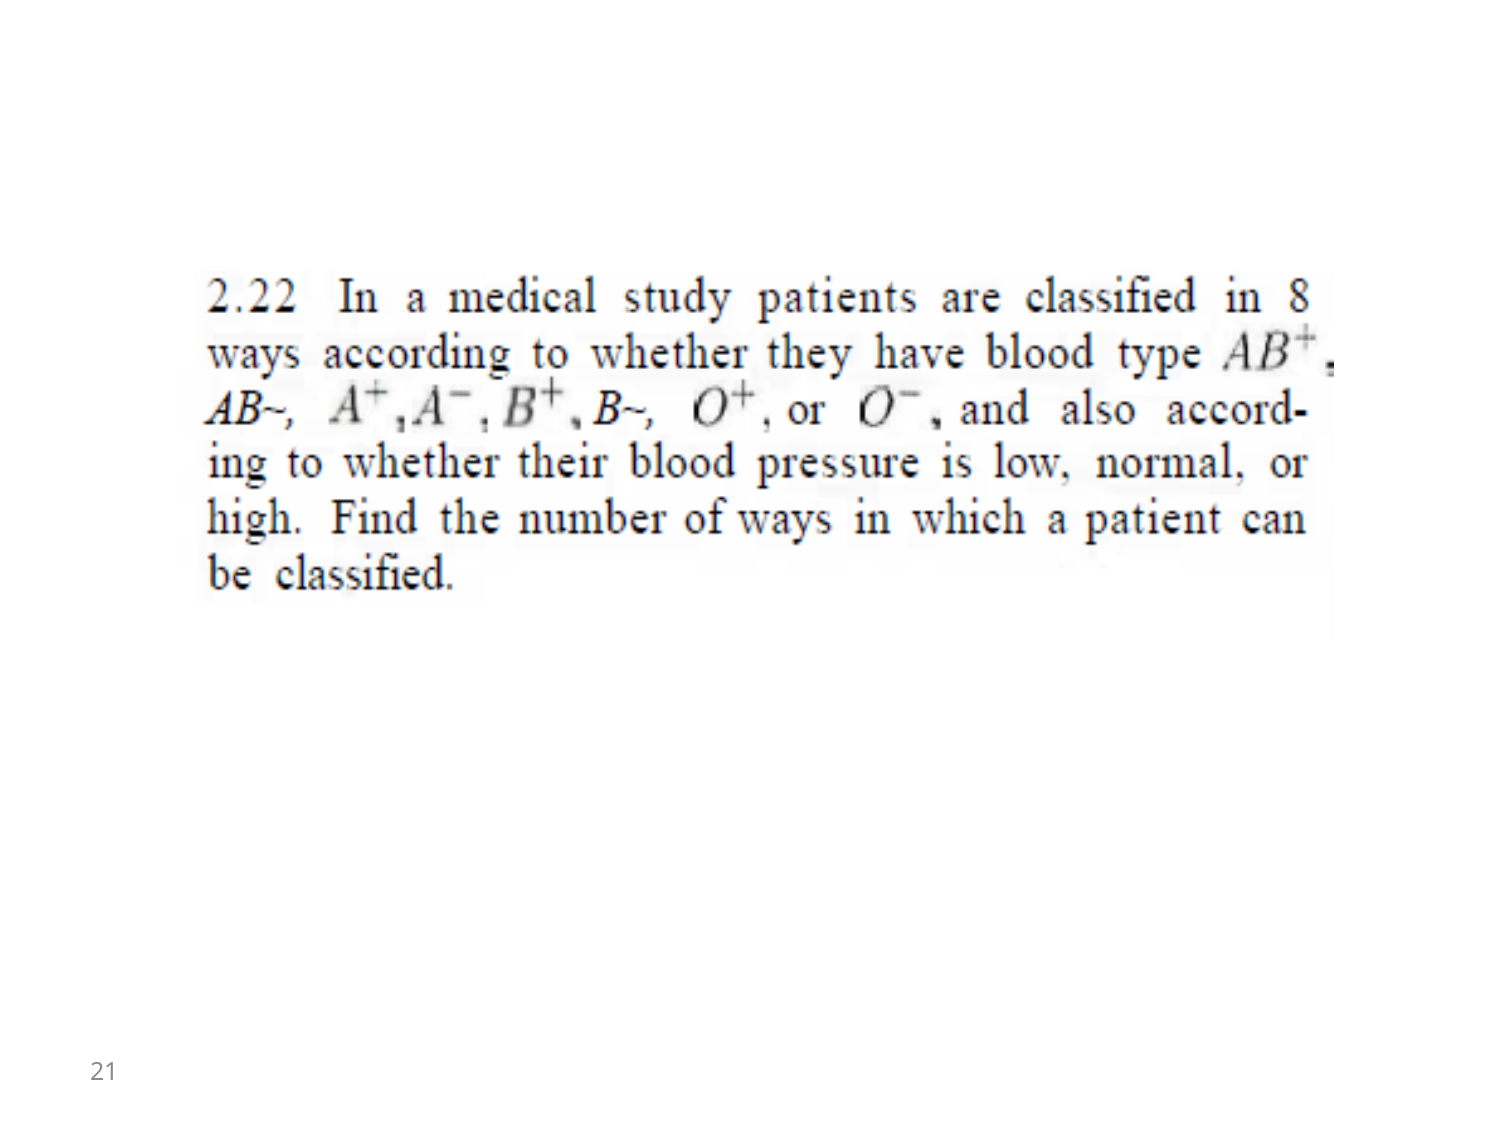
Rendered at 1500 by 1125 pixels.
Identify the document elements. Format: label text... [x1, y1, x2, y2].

slide_number 21 [75, 1042, 425, 1103]
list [165, 271, 1335, 638]
